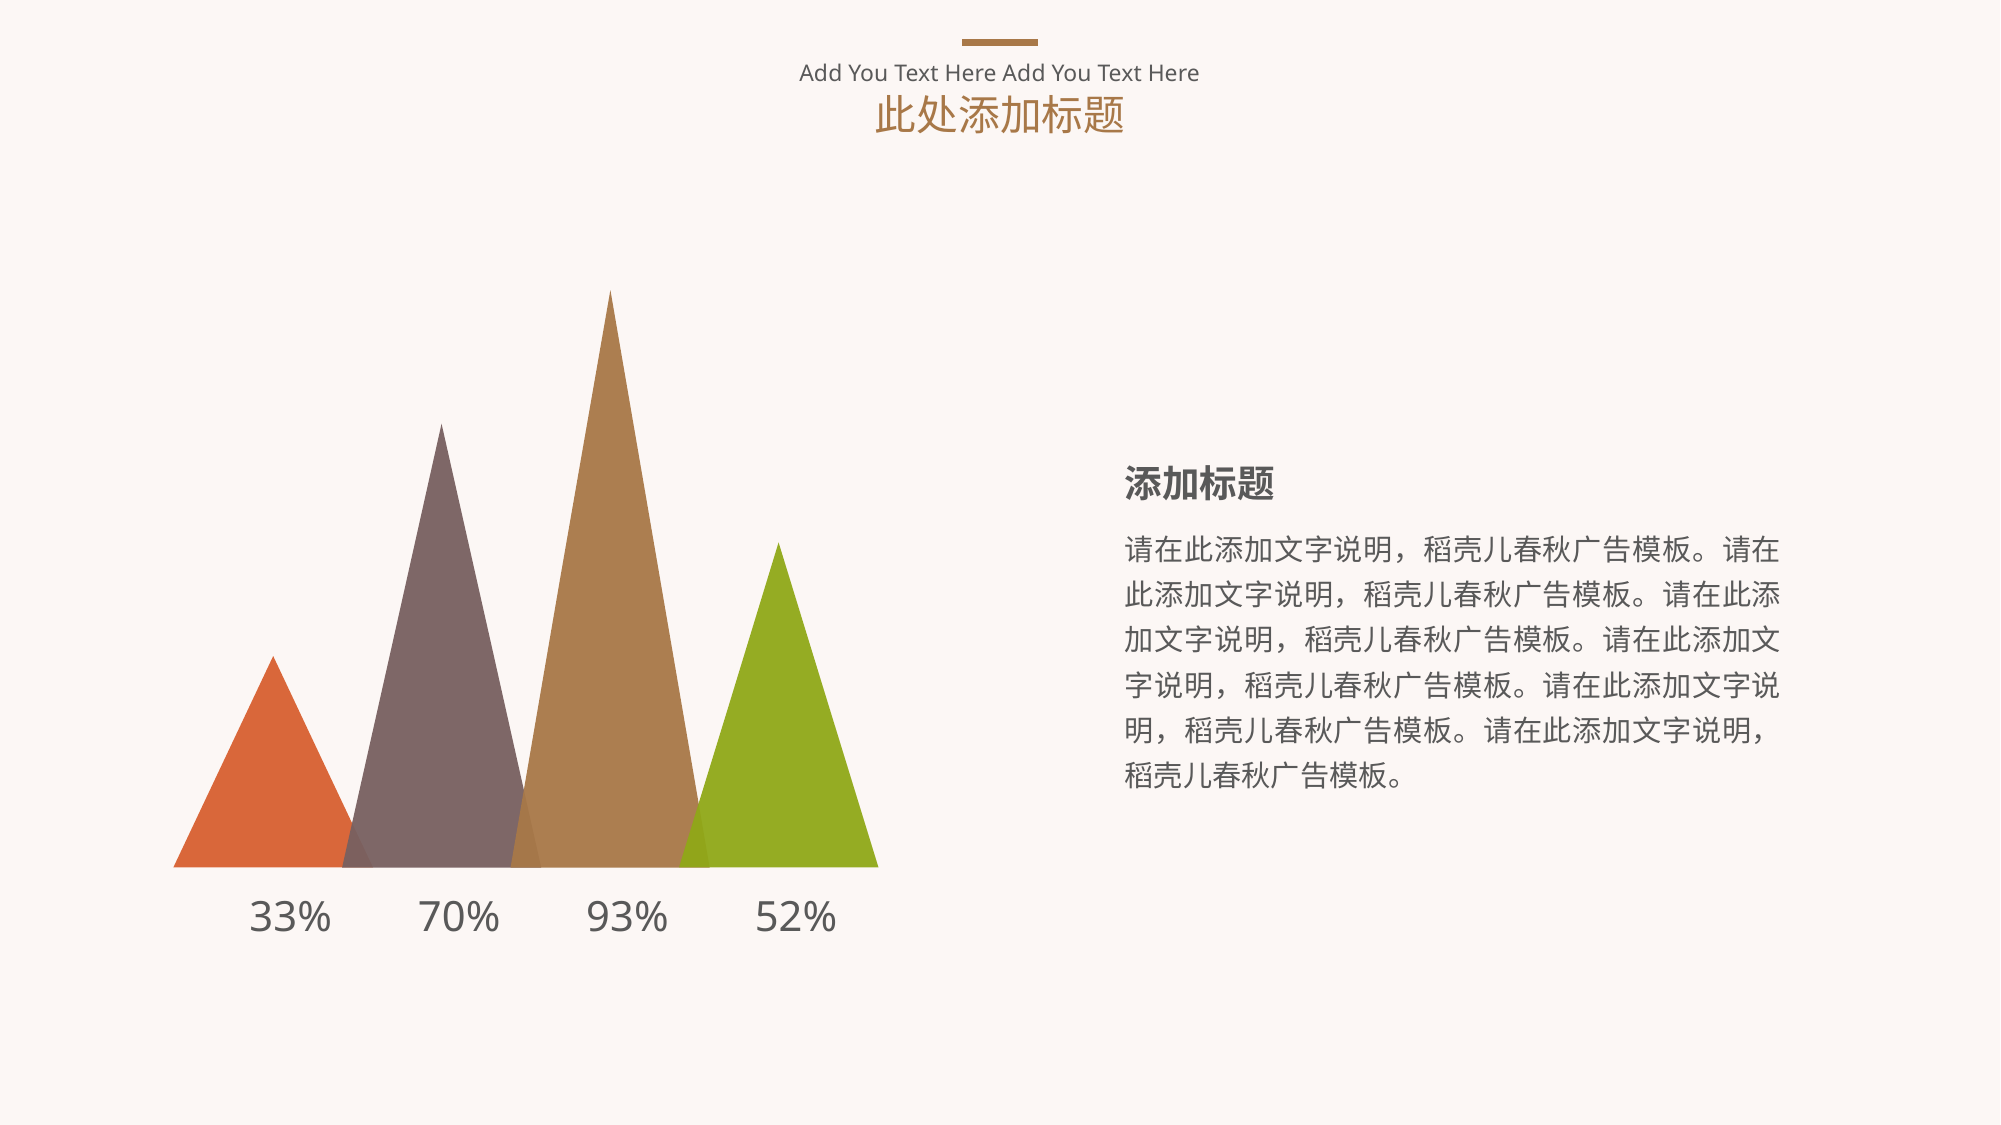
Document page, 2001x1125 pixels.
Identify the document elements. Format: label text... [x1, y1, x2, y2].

text_box 添加标题 [1110, 452, 1291, 512]
text_box [510, 290, 699, 868]
text_box [173, 656, 352, 868]
text_box [678, 542, 879, 868]
text_box 此处添加标题 [859, 93, 1141, 147]
text_box 70% [403, 882, 516, 947]
text_box 52% [740, 882, 853, 947]
text_box Add You Text Here Add You Text Here [770, 42, 1230, 93]
text_box [342, 423, 524, 868]
text_box 请在此添加文字说明，稻壳儿春秋广告模板。请在此添加文字说明，稻壳儿春秋广告模板。请在此添加文字说明，稻壳儿春秋广告模板。请在此添加文字说明，稻壳儿春秋广告模板。请在此添加文字说明，稻壳儿春秋广告模板。请在此添加文字说明，稻壳儿春秋广告模板。 [1110, 512, 1797, 801]
text_box 93% [571, 882, 684, 947]
text_box 33% [234, 882, 348, 947]
